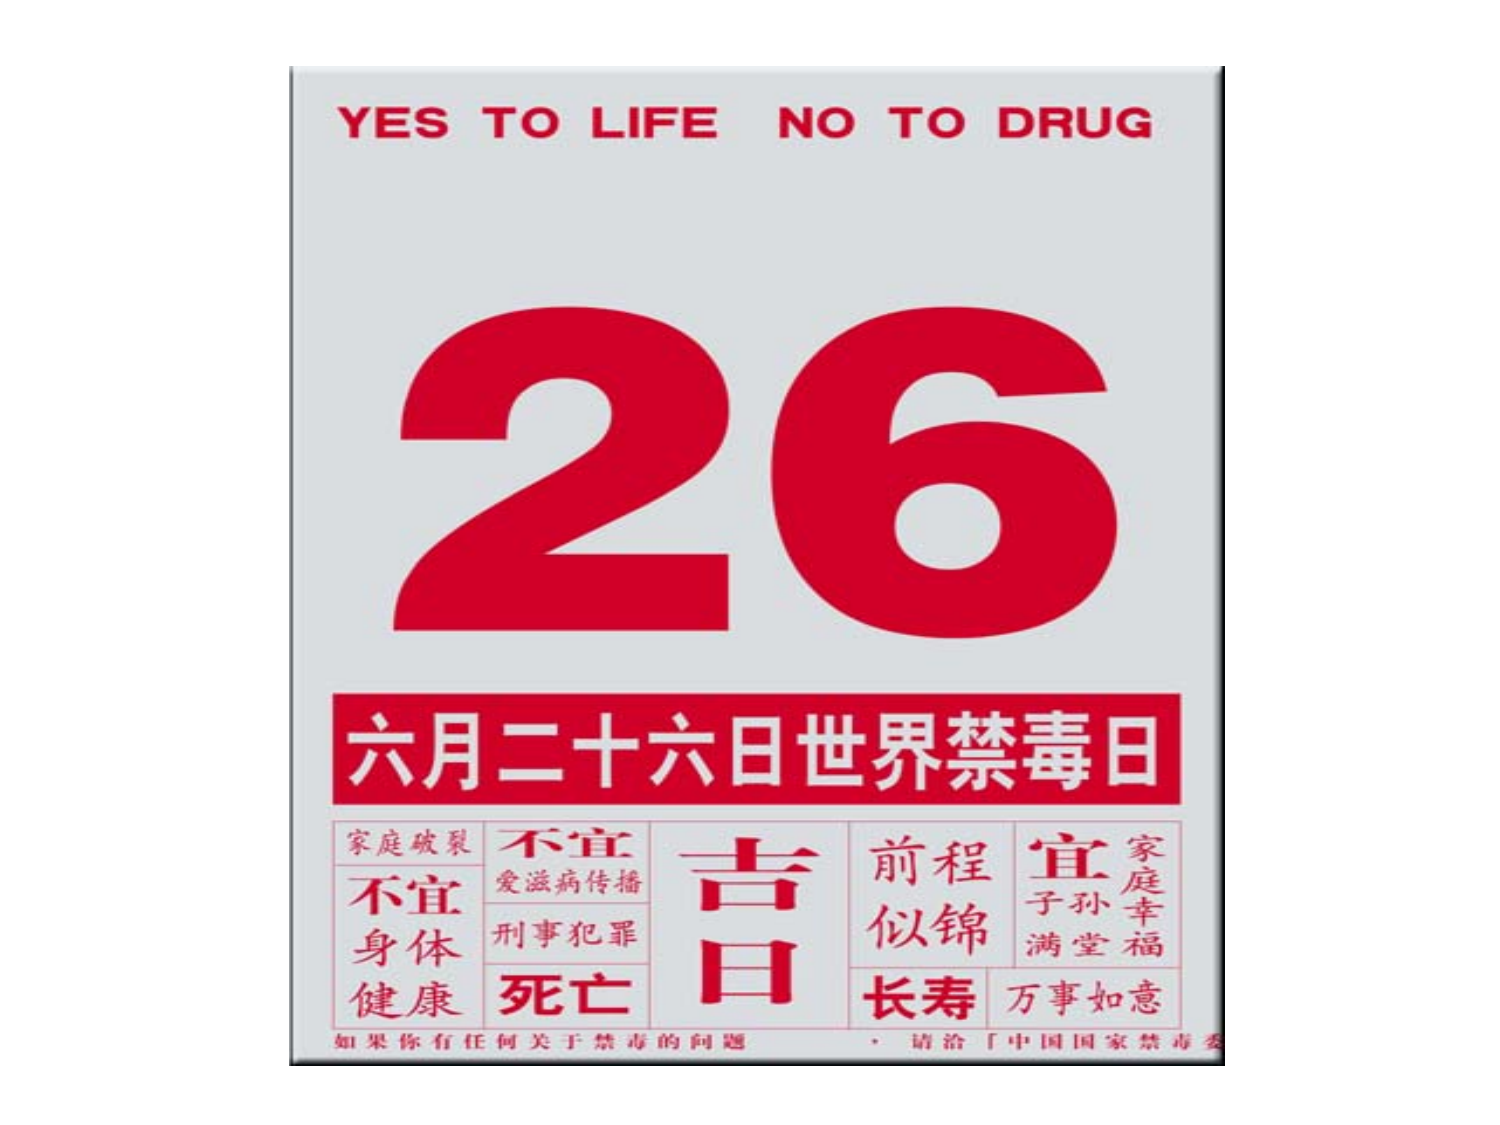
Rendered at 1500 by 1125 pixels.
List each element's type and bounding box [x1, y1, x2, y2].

picture [289, 66, 1225, 1066]
